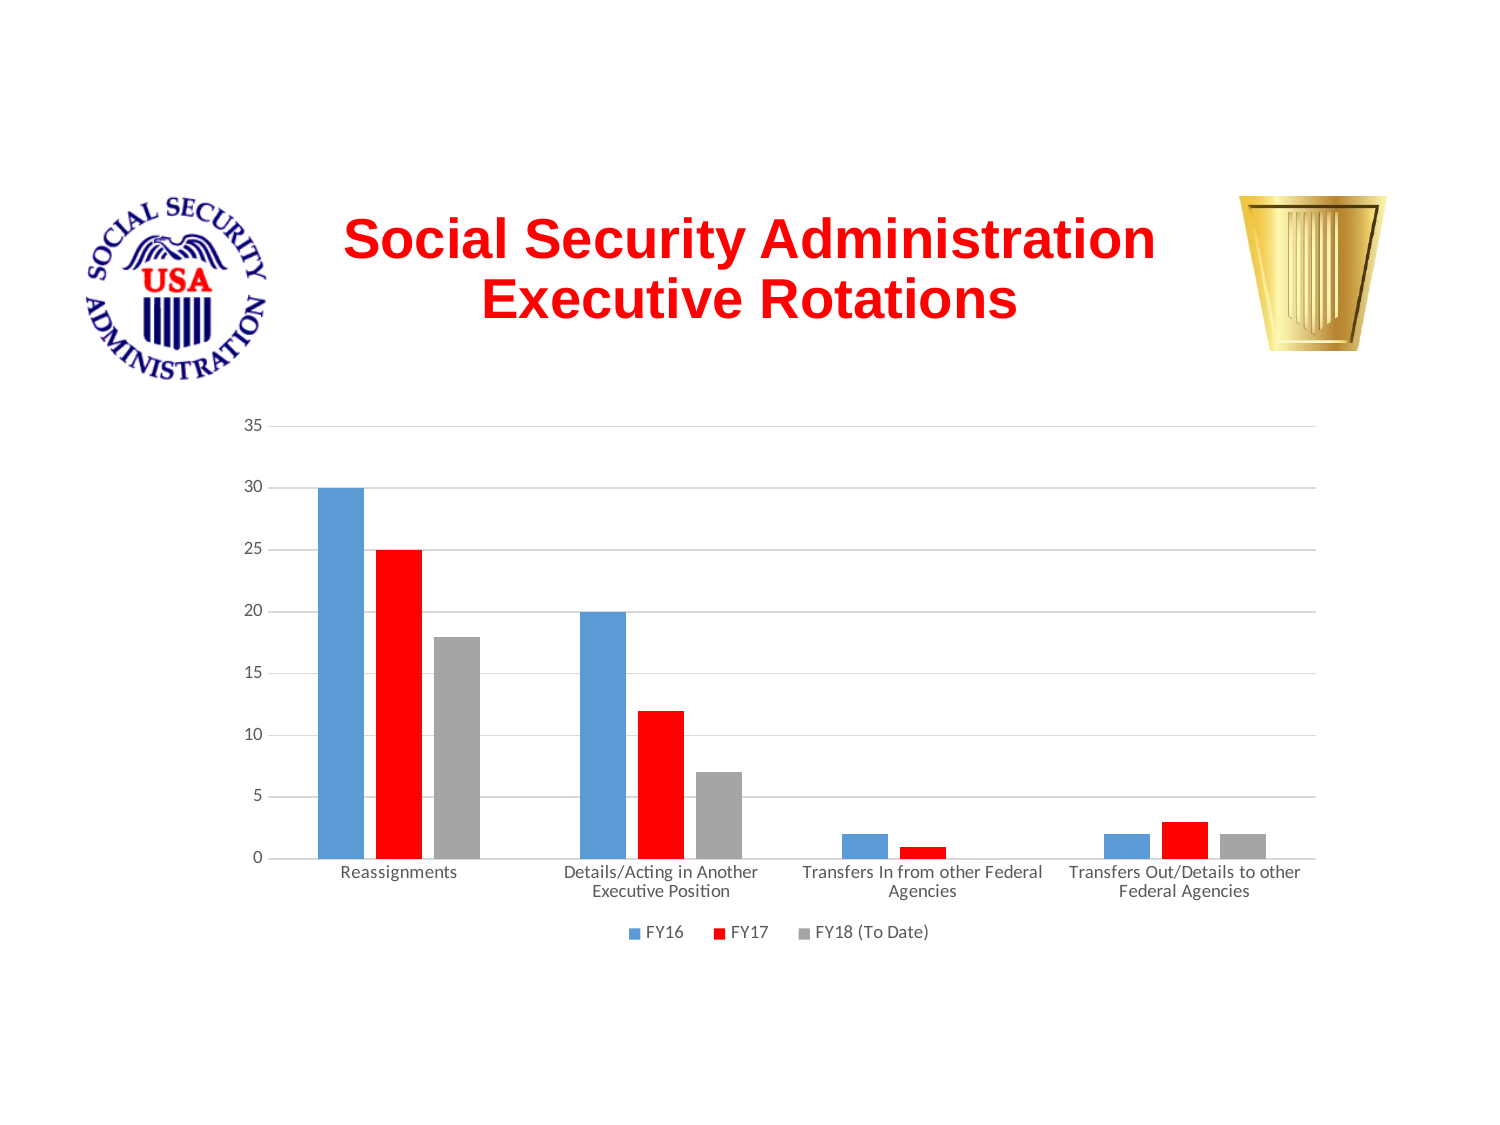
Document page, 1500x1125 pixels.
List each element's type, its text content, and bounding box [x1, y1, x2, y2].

title Social Security Administration Executive Rotations [0, 140, 1500, 407]
chart [221, 406, 1338, 956]
picture [1239, 196, 1388, 351]
picture [59, 171, 294, 407]
